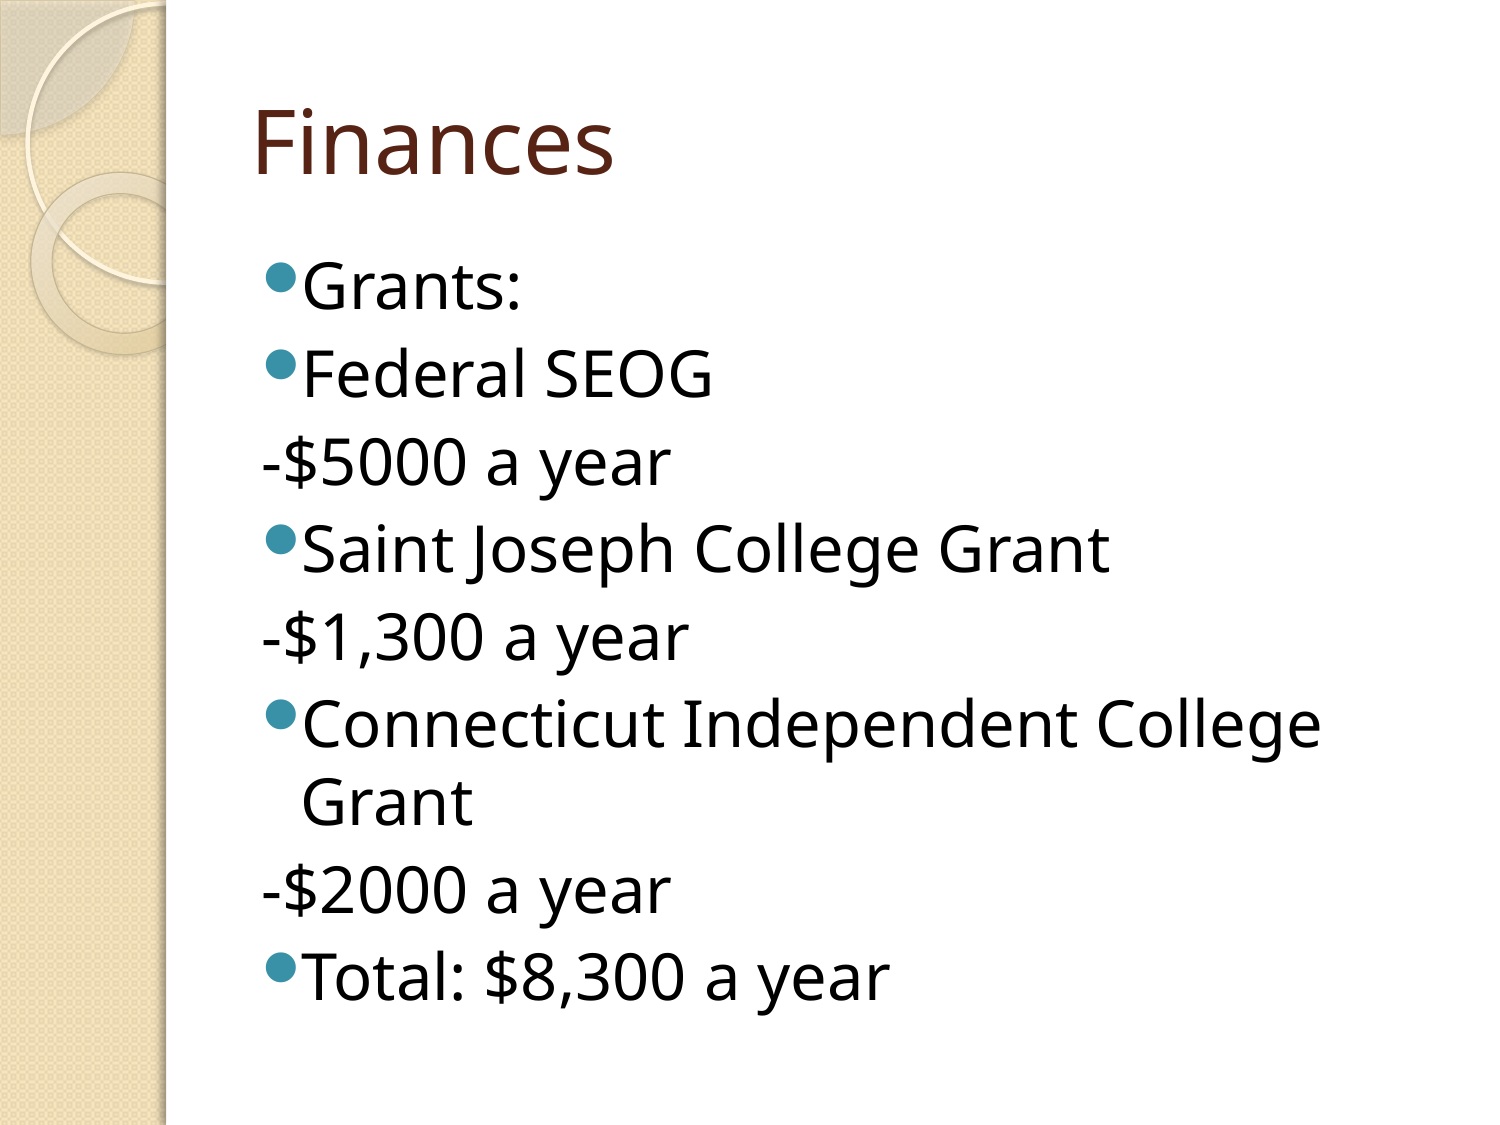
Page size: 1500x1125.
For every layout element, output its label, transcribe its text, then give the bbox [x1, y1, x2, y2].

title Finances [235, 45, 1466, 233]
list Grants: Federal SEOG -$5000 a year Saint Joseph College Grant -$1,300 a year Connecticut Independent College Grant -$2000 a year Total: $8,300 a year [235, 237, 1466, 1025]
